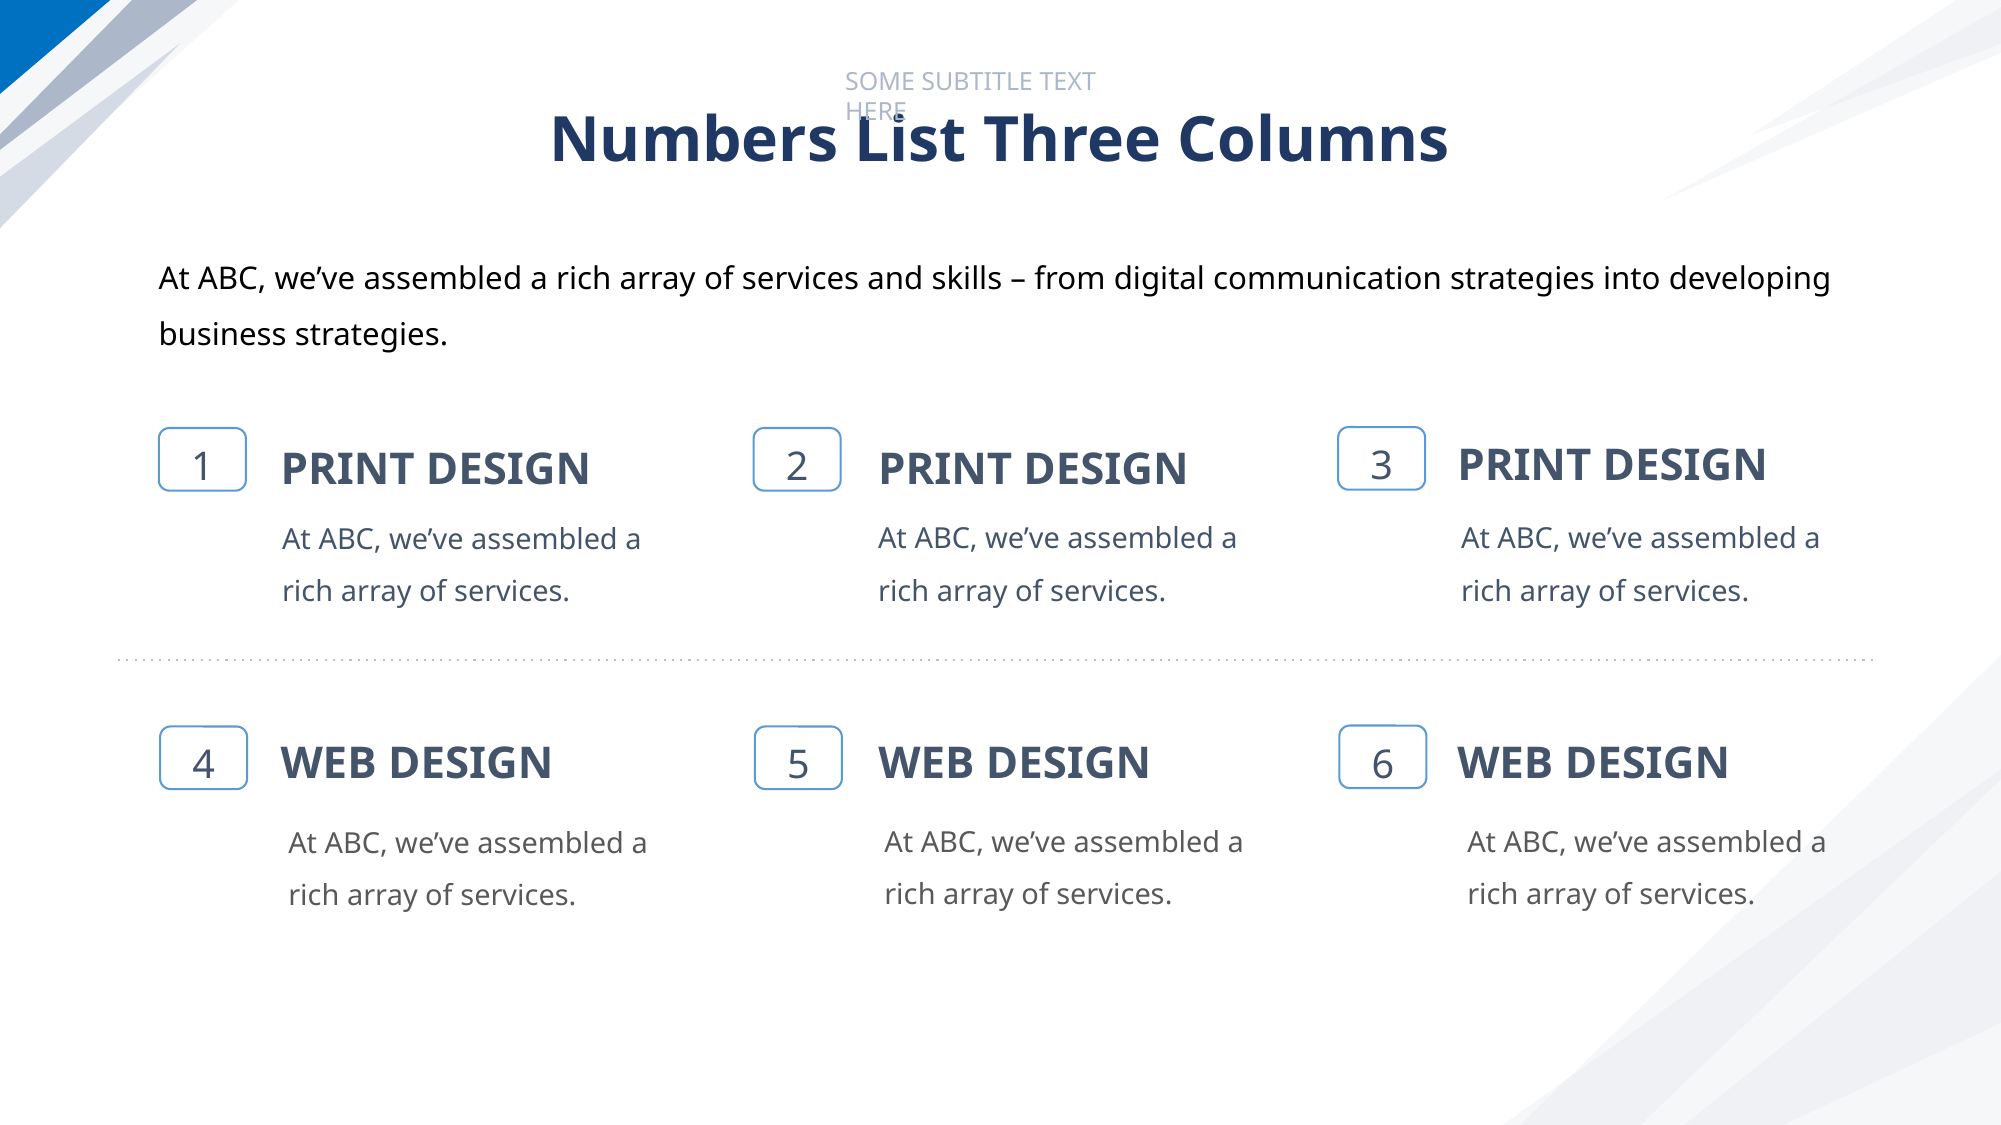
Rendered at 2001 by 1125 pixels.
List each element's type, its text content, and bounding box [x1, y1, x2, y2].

text_box At ABC, we’ve assembled a rich array of services. [864, 796, 1291, 940]
text_box WEB DESIGN [260, 724, 718, 798]
text_box At ABC, we’ve assembled a rich array of services. [1441, 492, 1867, 636]
text_box 4 [160, 726, 248, 790]
text_box PRINT DESIGN [1437, 427, 1894, 501]
text_box WEB DESIGN [858, 724, 1268, 798]
text_box At ABC, we’ve assembled a rich array of services. [858, 492, 1284, 636]
text_box WEB DESIGN [1437, 724, 1871, 798]
title Numbers List Three Columns [137, 73, 1863, 210]
text_box PRINT DESIGN [858, 430, 1284, 492]
text_box At ABC, we’ve assembled a rich array of services. [268, 797, 695, 941]
text_box At ABC, we’ve assembled a rich array of services. [262, 493, 688, 637]
list At ABC, we’ve assembled a rich array of services and skills – from digital communication strategies into developing business strategies. [143, 231, 1880, 374]
text_box 2 [753, 427, 841, 491]
text_box At ABC, we’ve assembled a rich array of services. [1447, 796, 1873, 940]
text_box 5 [754, 726, 842, 790]
text_box 3 [1338, 427, 1426, 490]
text_box 6 [1339, 725, 1427, 789]
text_box 1 [158, 427, 246, 491]
text_box PRINT DESIGN [260, 430, 695, 504]
text_box SOME SUBTITLE TEXT HERE [830, 57, 1170, 104]
